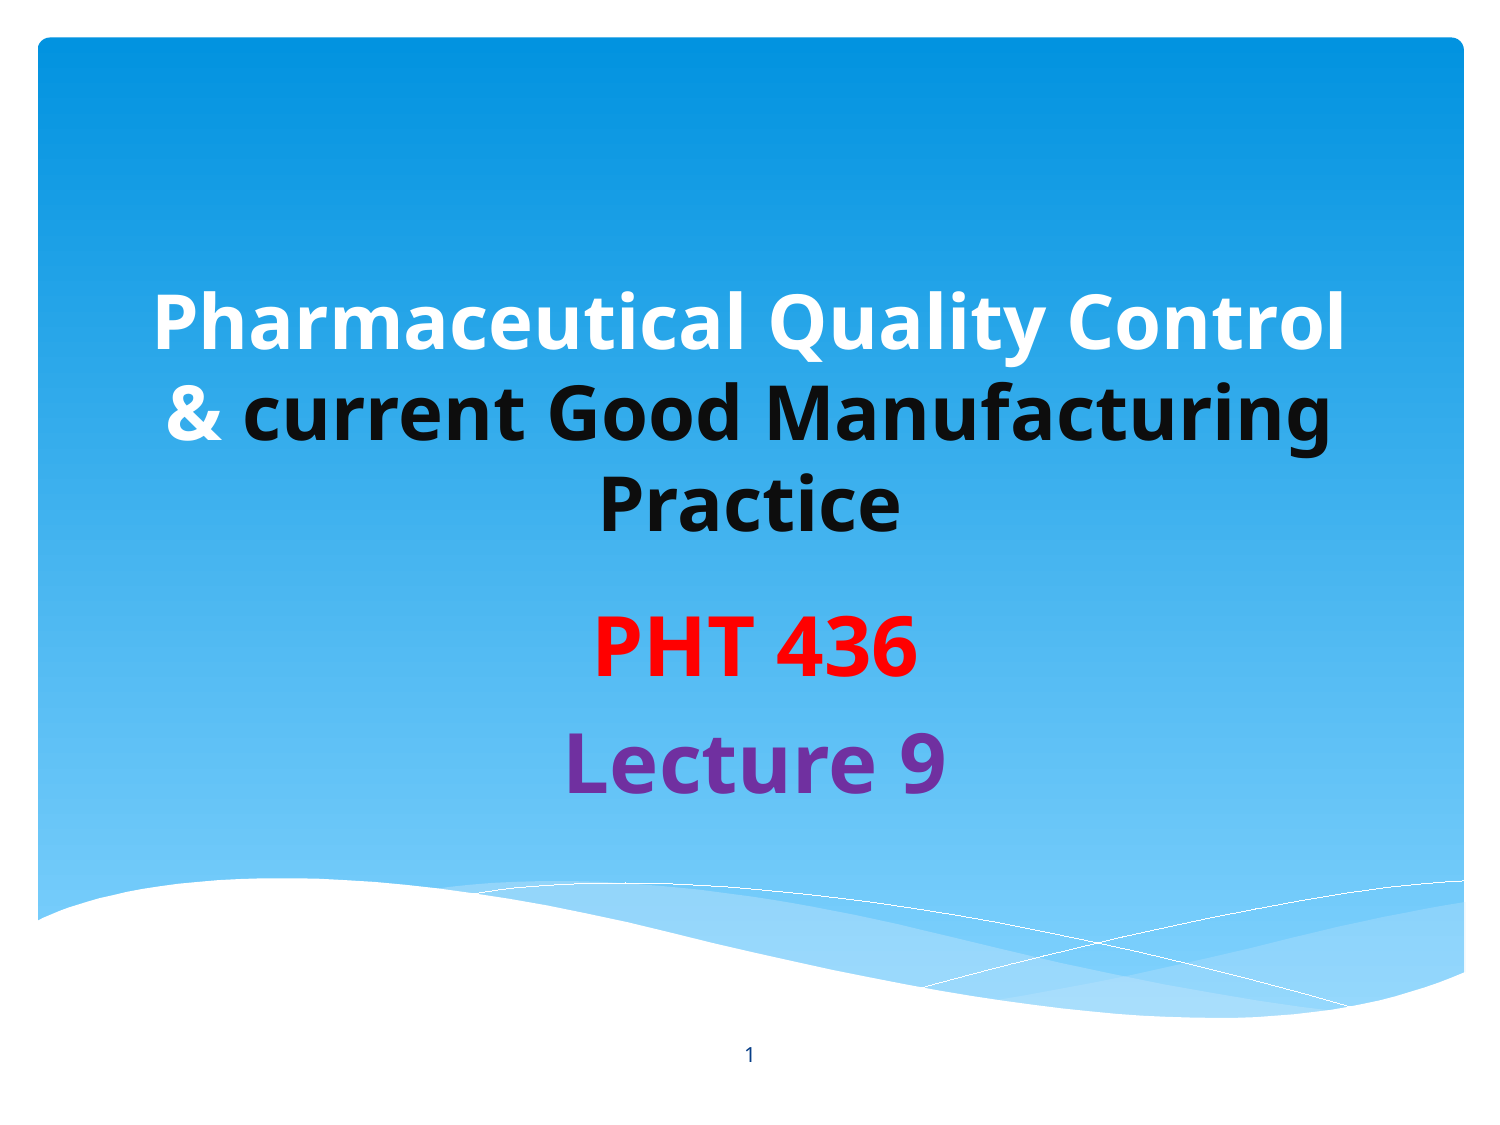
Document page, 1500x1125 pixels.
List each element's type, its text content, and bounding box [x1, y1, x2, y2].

subtitle PHT 436 Lecture 9 [230, 586, 1281, 828]
slide_number 1 [654, 1025, 846, 1086]
title Pharmaceutical Quality Control & current Good Manufacturing Practice [112, 262, 1388, 555]
